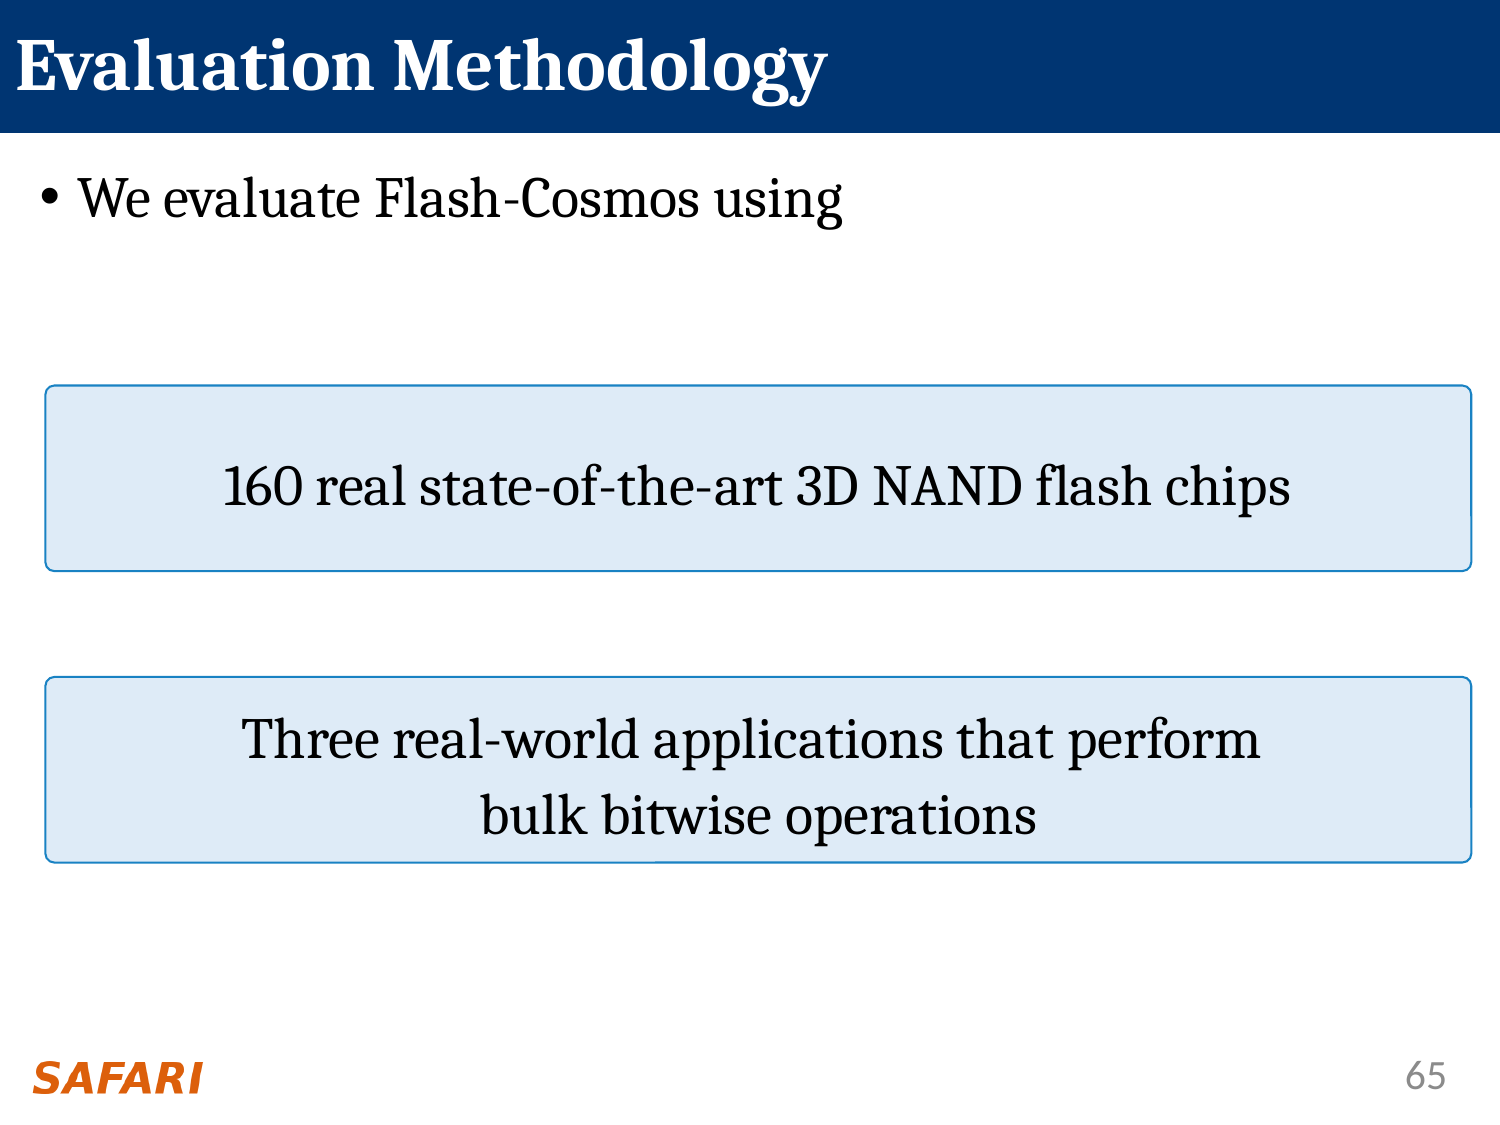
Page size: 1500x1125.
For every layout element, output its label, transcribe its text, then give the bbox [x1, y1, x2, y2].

picture [31, 1052, 209, 1104]
text_box Three real-world applications that perform bulk bitwise operations [45, 676, 1472, 863]
text_box 160 real state-of-the-art 3D NAND flash chips [45, 385, 1472, 572]
title Evaluation Methodology [0, 0, 1500, 133]
list We evaluate Flash-Cosmos using [24, 159, 1476, 332]
